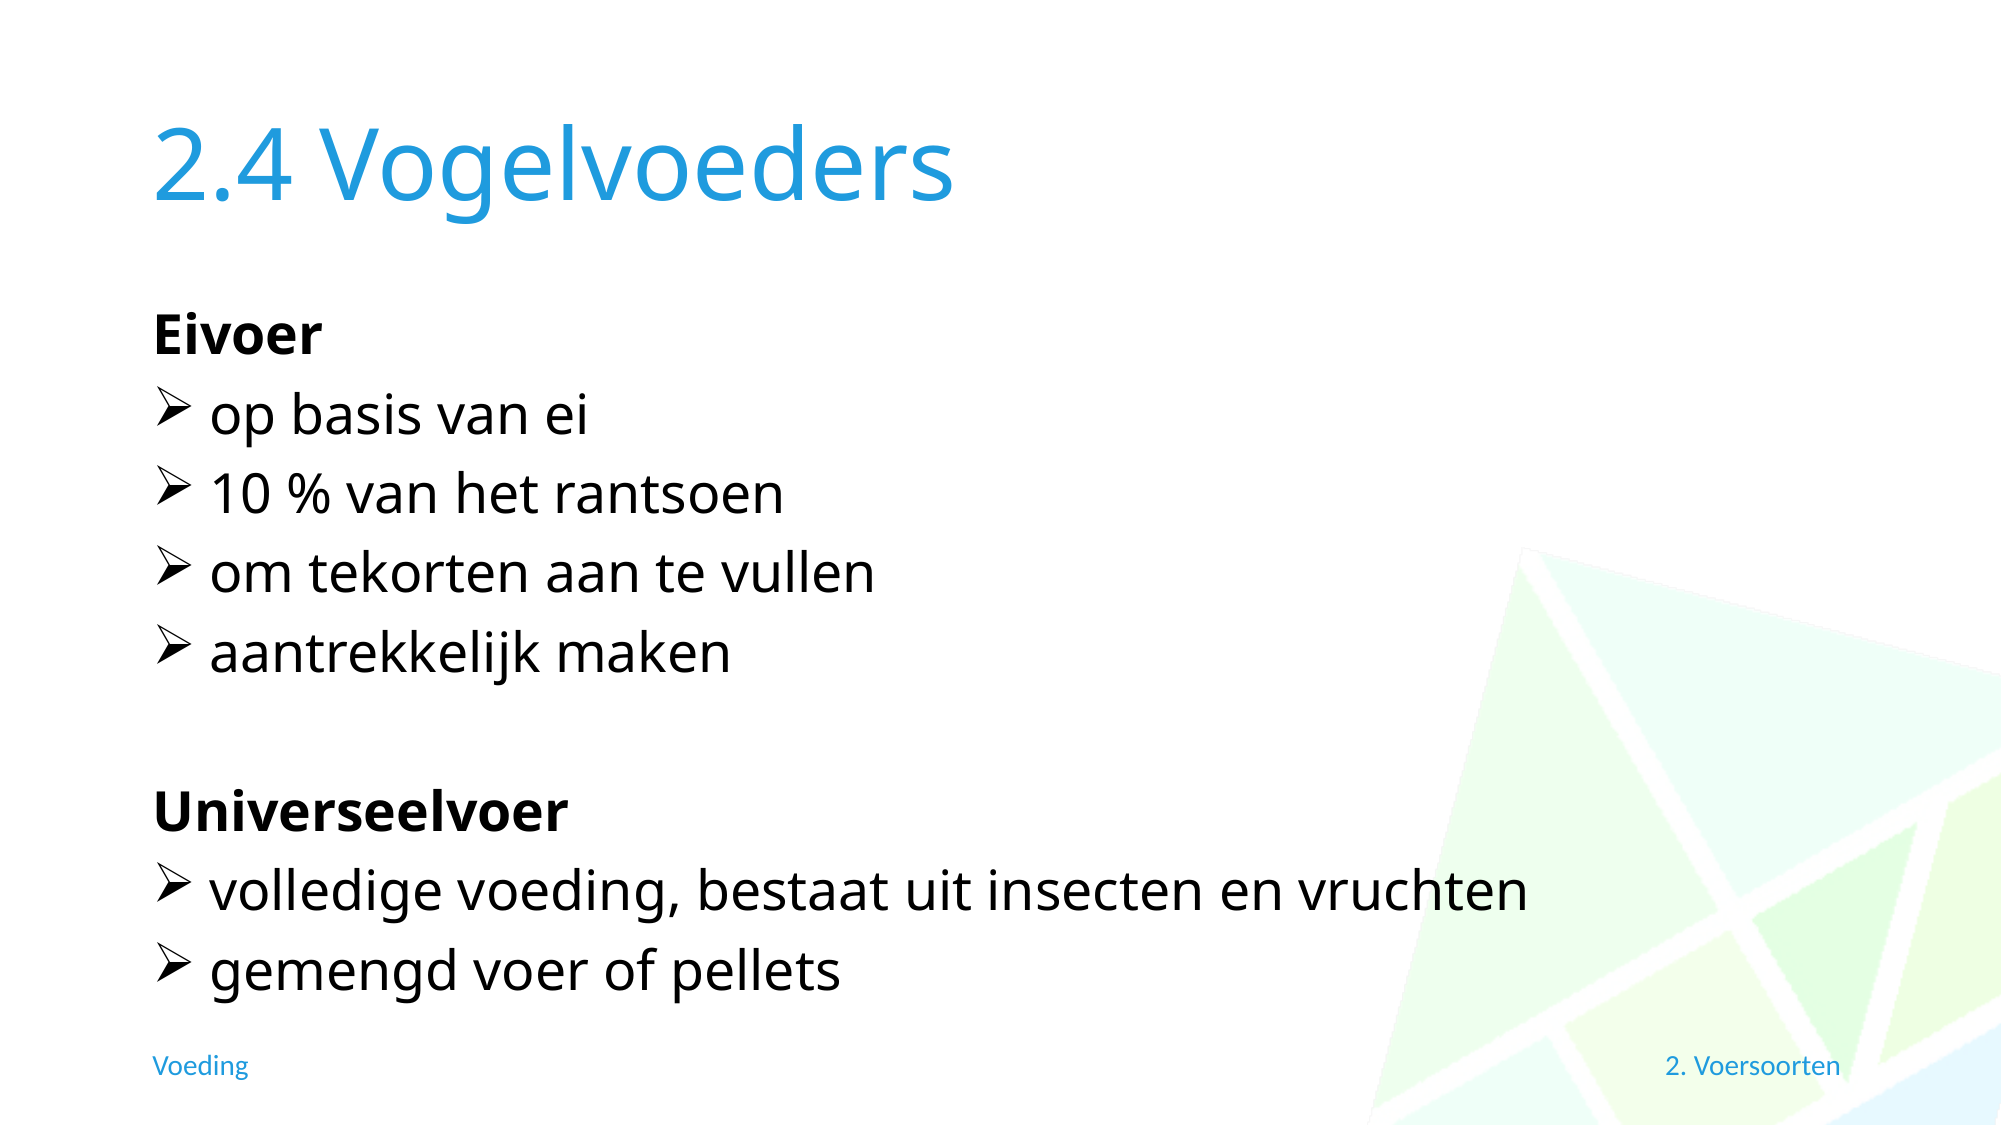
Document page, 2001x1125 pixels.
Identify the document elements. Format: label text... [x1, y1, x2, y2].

title 2.4 Vogelvoeders [137, 59, 1863, 278]
list Voeding [137, 1042, 588, 1103]
list 2. Voersoorten [1412, 1042, 1863, 1103]
list Eivoer op basis van ei 10 % van het rantsoen om tekorten aan te vullen aantrekkelijk maken Universeelvoer volledige voeding, bestaat uit insecten en vruchten gemengd voer of pellets [137, 299, 1863, 1014]
